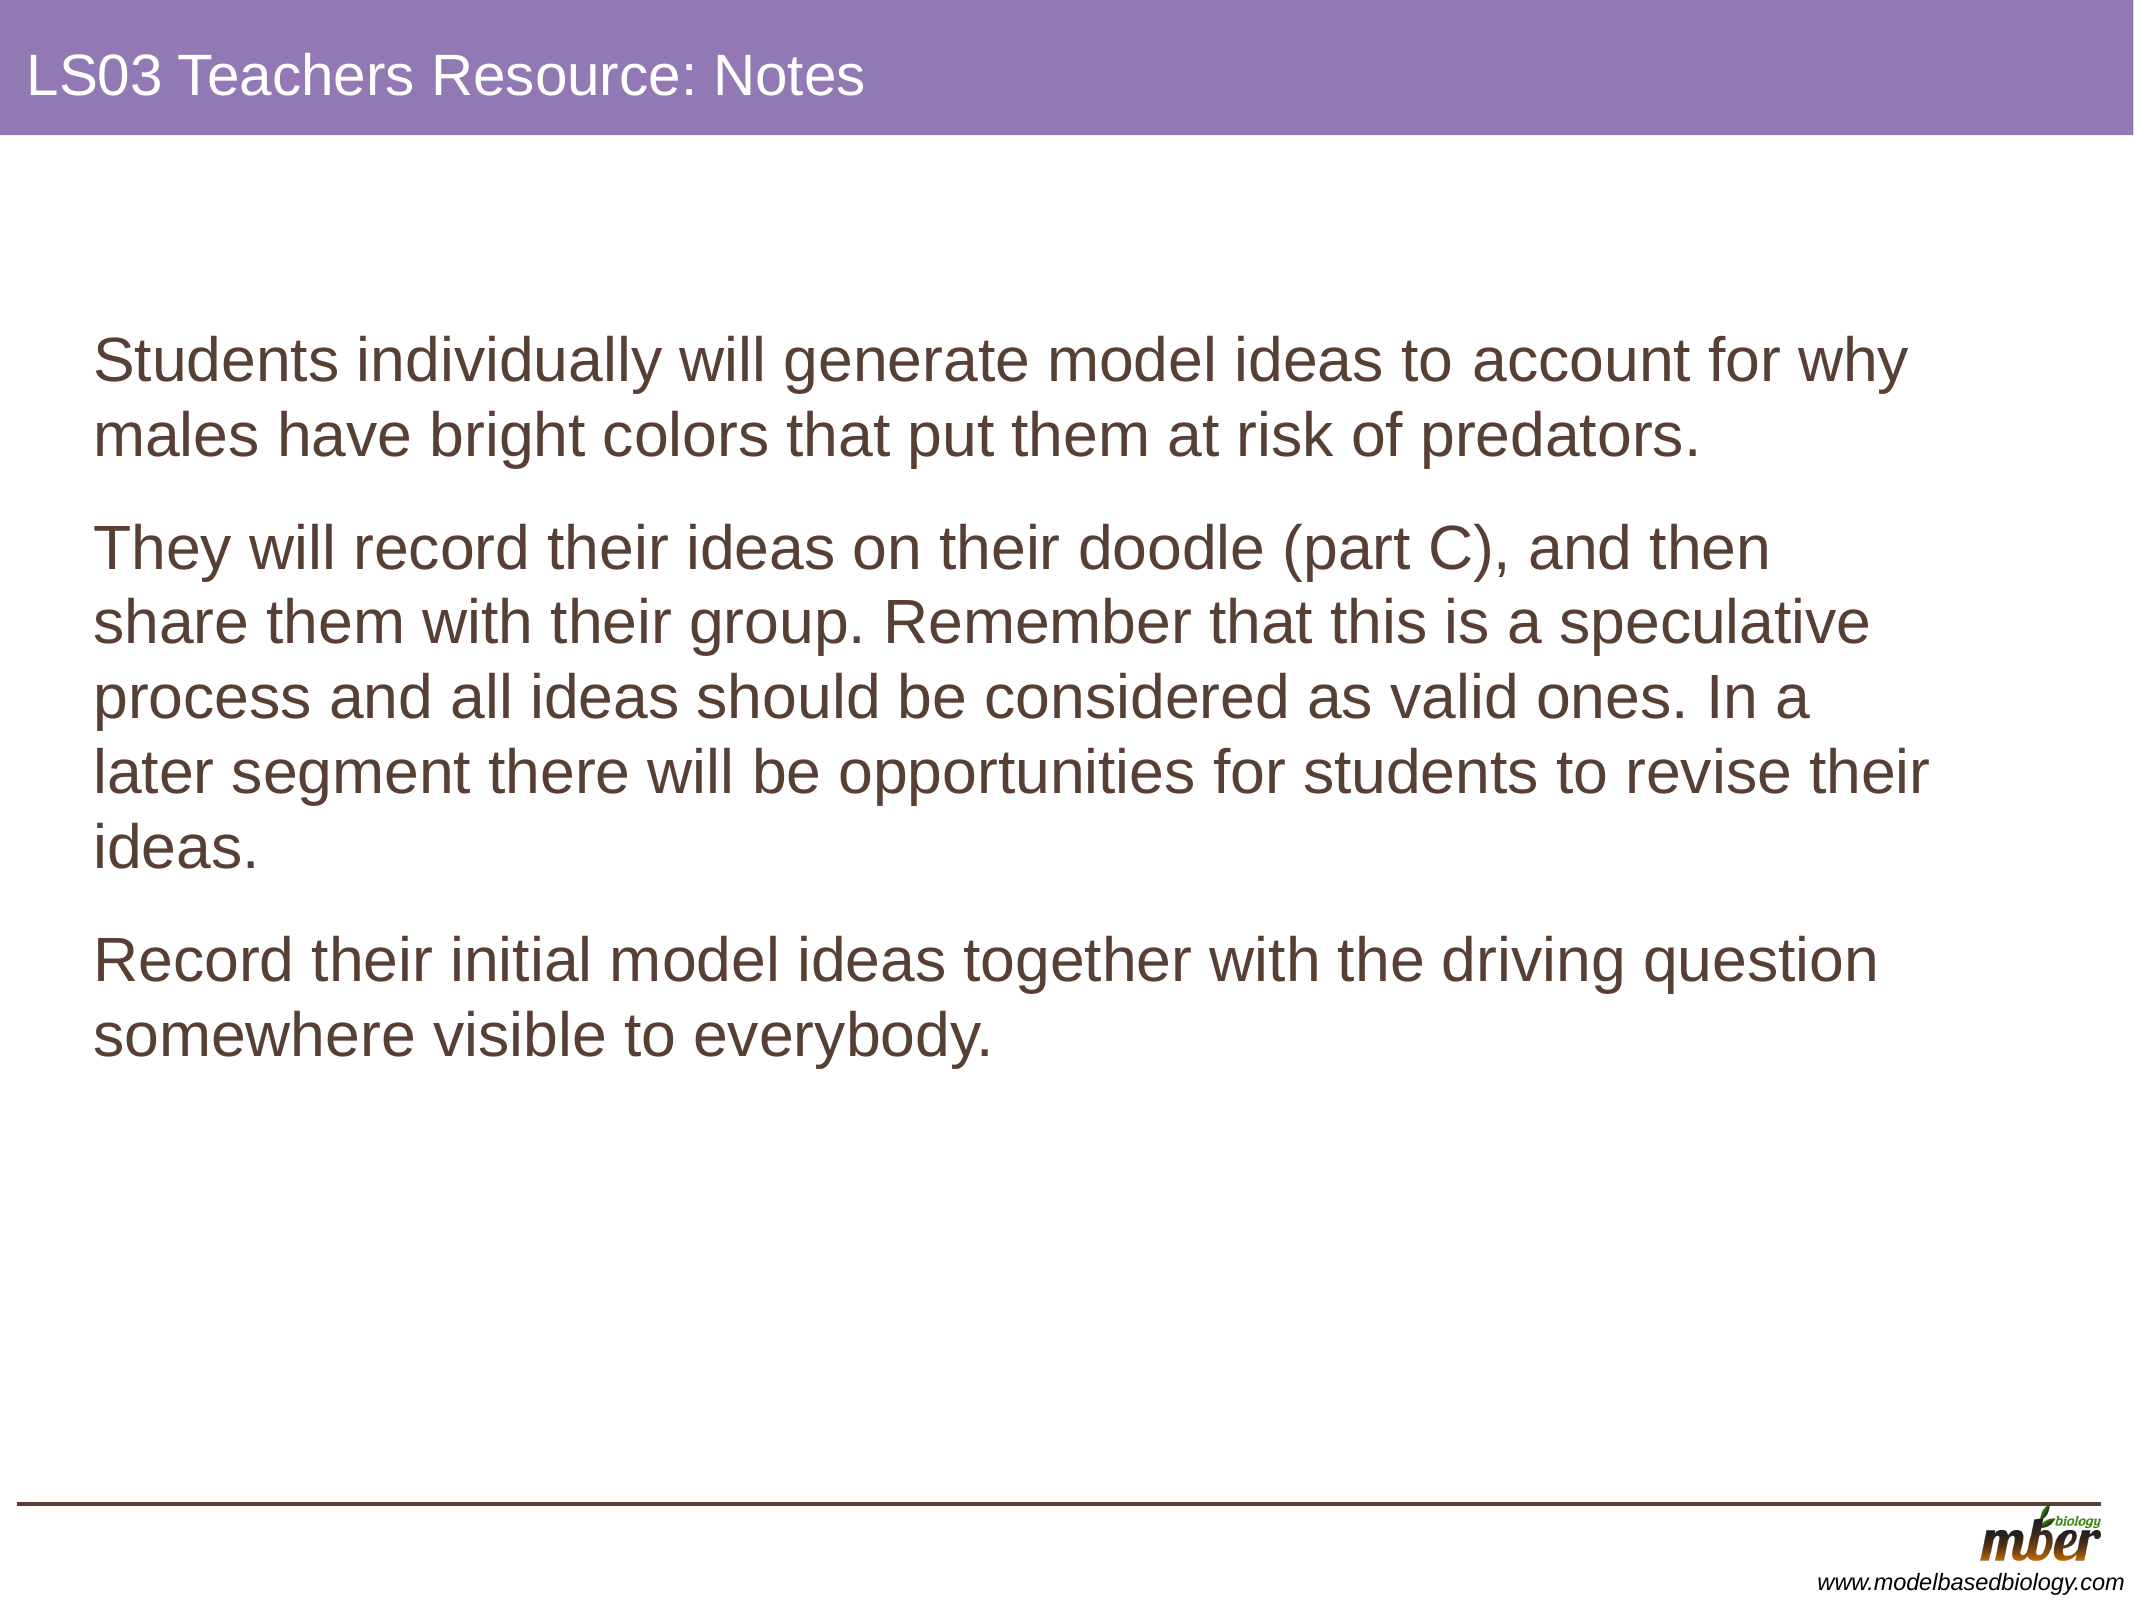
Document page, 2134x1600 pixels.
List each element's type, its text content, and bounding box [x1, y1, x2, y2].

title LS03 Teachers Resource: Notes [17, 31, 1736, 114]
picture [1980, 1504, 2101, 1561]
text_box Students individually will generate model ideas to account for why males have bright colors that put them at risk of predators. They will record their ideas on their doodle (part C), and then share them with their group. Remember that this is a speculative process and all ideas should be considered as valid ones. In a later segment there will be opportunities for students to revise their ideas. Record their initial model ideas together with the driving question somewhere visible to everybody. [85, 310, 1953, 1077]
